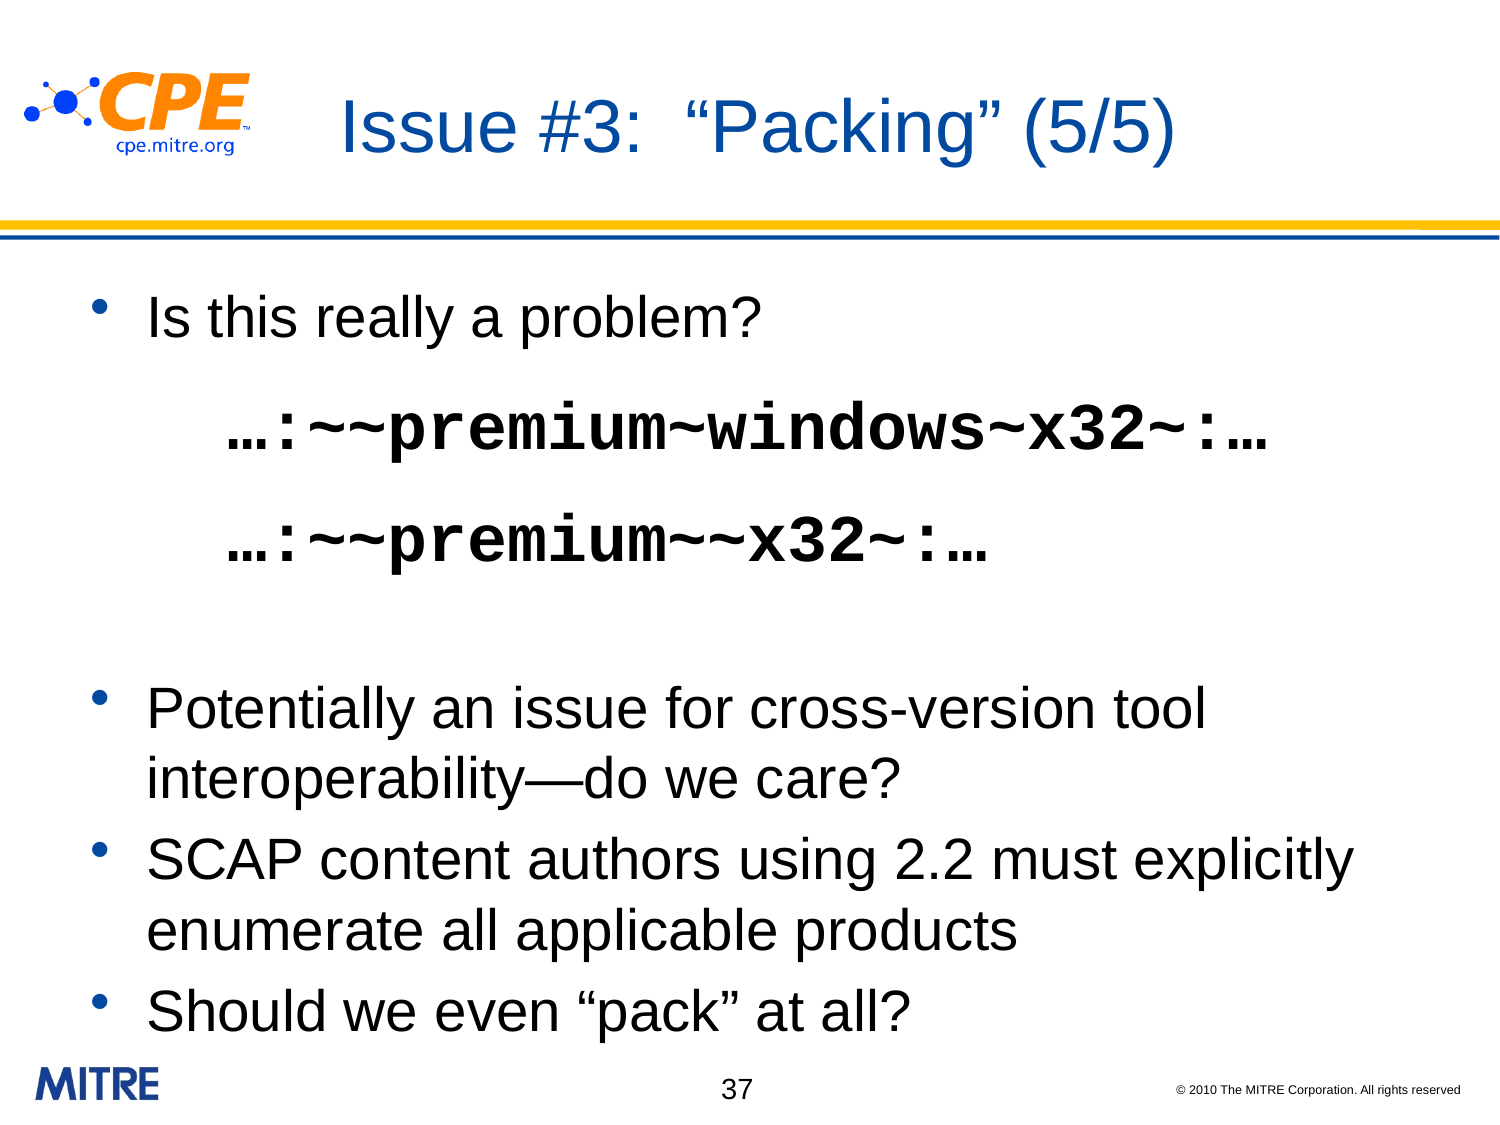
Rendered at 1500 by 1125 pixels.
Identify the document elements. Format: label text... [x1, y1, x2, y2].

text_box …:~~premium~windows~x32~:… [212, 374, 1325, 487]
title Issue #3: “Packing” (5/5) [324, 44, 1438, 201]
text_box Potentially an issue for cross-version tool interoperability—do we care? SCAP content authors using 2.2 must explicitly enumerate all applicable products Should we even “pack” at all? [74, 662, 1425, 1041]
picture [30, 1064, 163, 1106]
list Is this really a problem? [74, 271, 1426, 576]
slide_number 37 [562, 1062, 913, 1113]
text_box …:~~premium~~x32~:… [212, 487, 1325, 616]
picture [24, 72, 250, 156]
